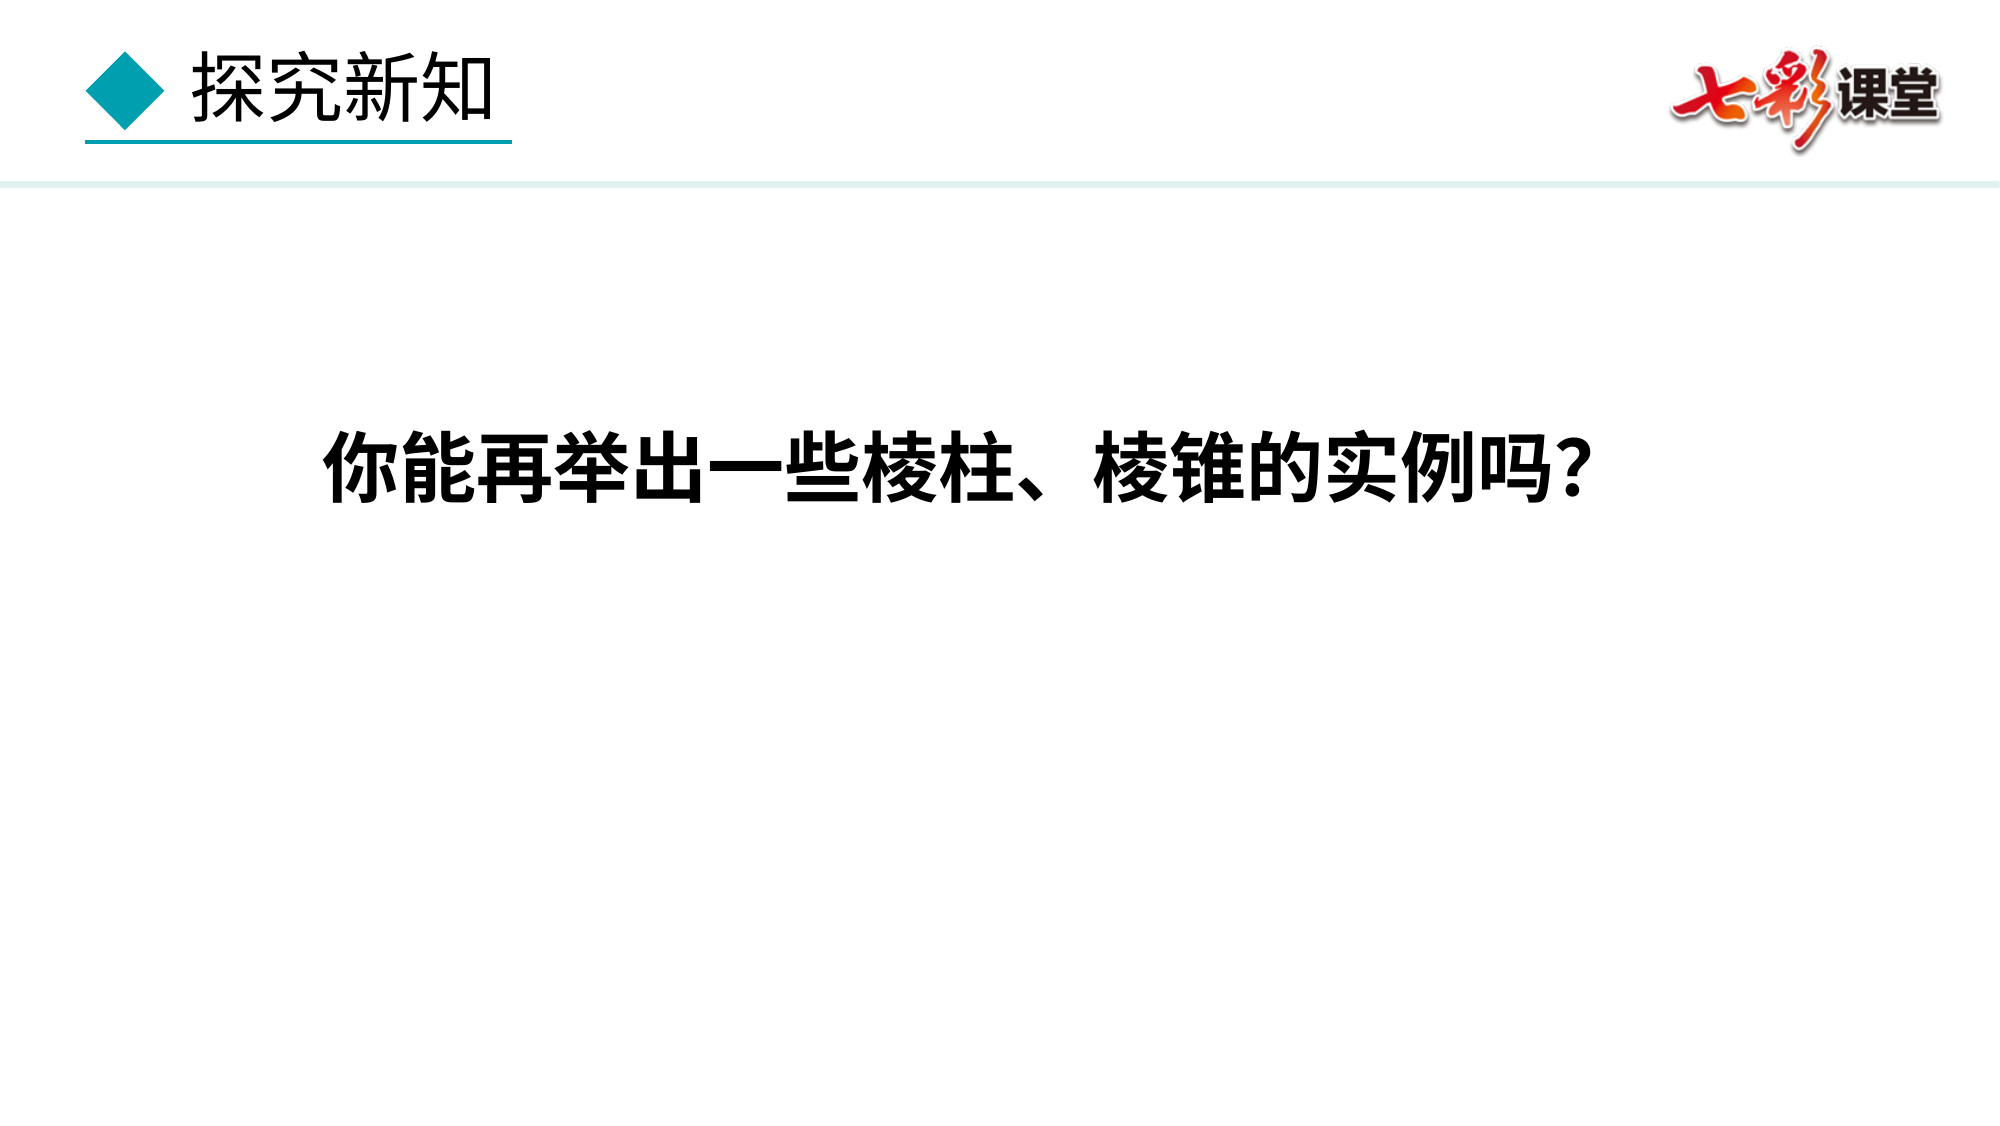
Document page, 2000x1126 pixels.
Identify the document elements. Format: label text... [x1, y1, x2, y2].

text_box 你能再举出一些棱柱、棱锥的实例吗？ [302, 409, 1805, 522]
picture [1666, 42, 1948, 157]
